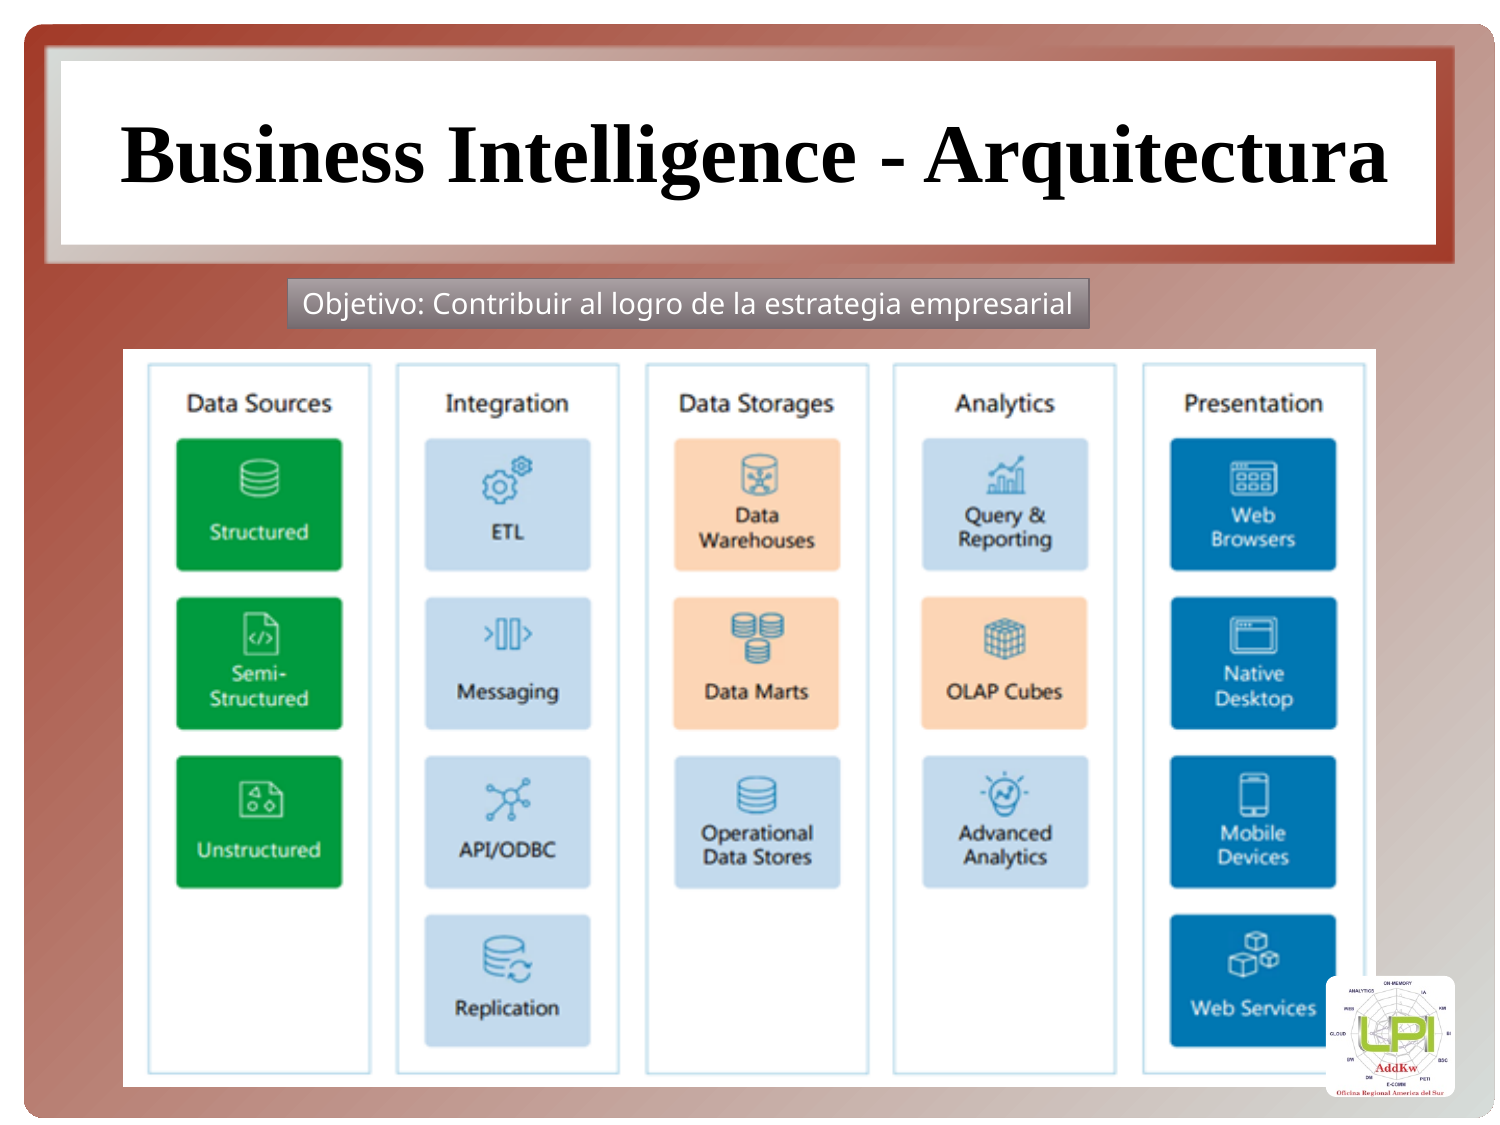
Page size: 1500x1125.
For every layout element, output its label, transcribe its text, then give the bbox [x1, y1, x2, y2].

picture [123, 349, 1456, 1098]
text_box Business Intelligence - Arquitectura [105, 92, 1405, 207]
text_box Objetivo: Contribuir al logro de la estrategia empresarial [287, 278, 1090, 329]
